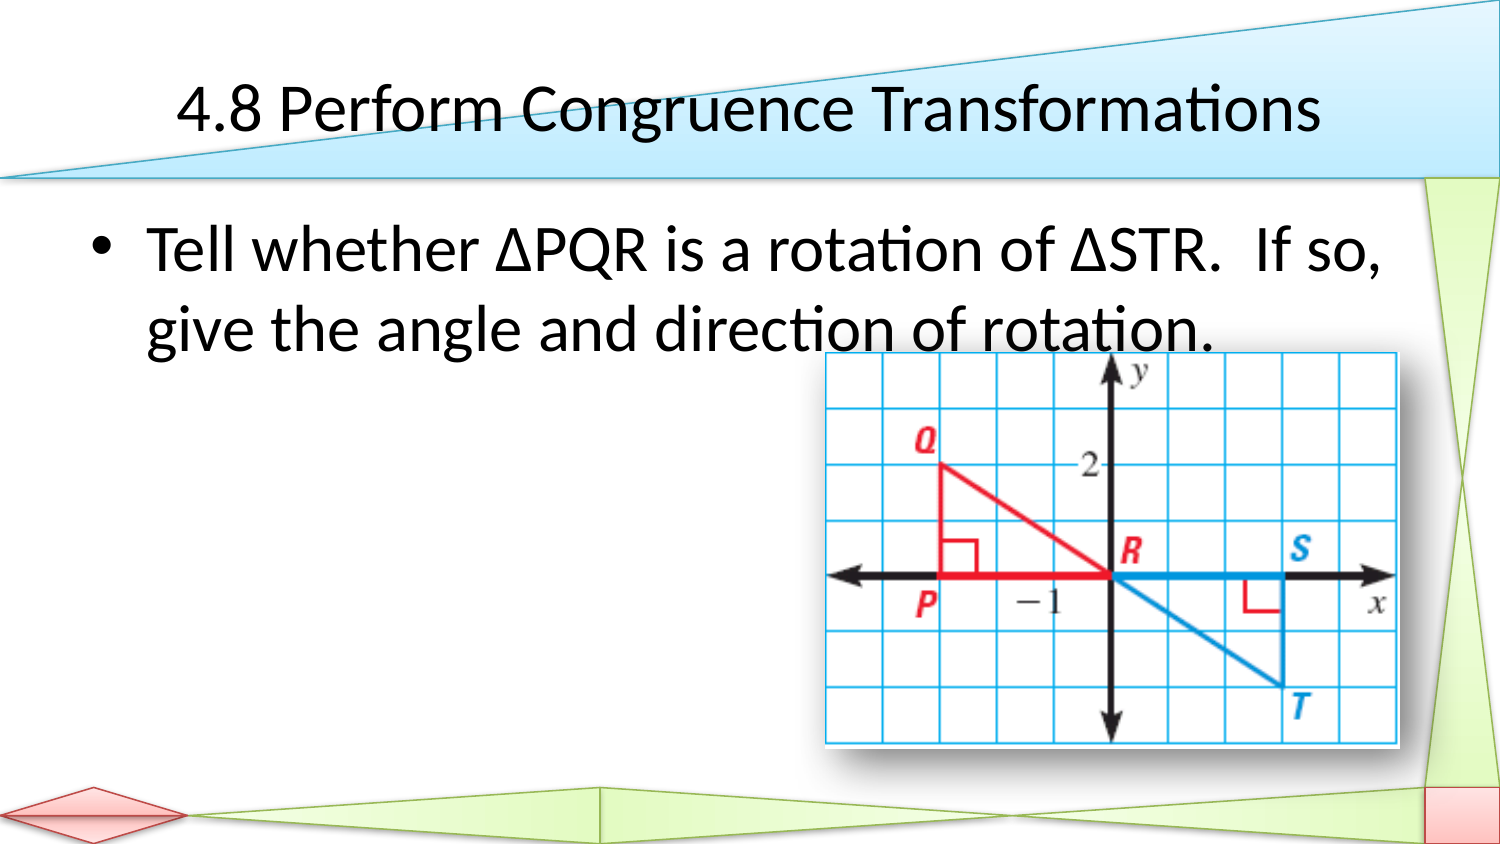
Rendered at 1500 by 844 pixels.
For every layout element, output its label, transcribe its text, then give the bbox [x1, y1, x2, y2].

picture [824, 352, 1401, 749]
list Tell whether ΔPQR is a rotation of ΔSTR. If so, give the angle and direction of rotation. [75, 196, 1425, 754]
picture [884, 354, 938, 407]
title 4.8 Perform Congruence Transformations [75, 33, 1425, 175]
picture [827, 354, 881, 407]
